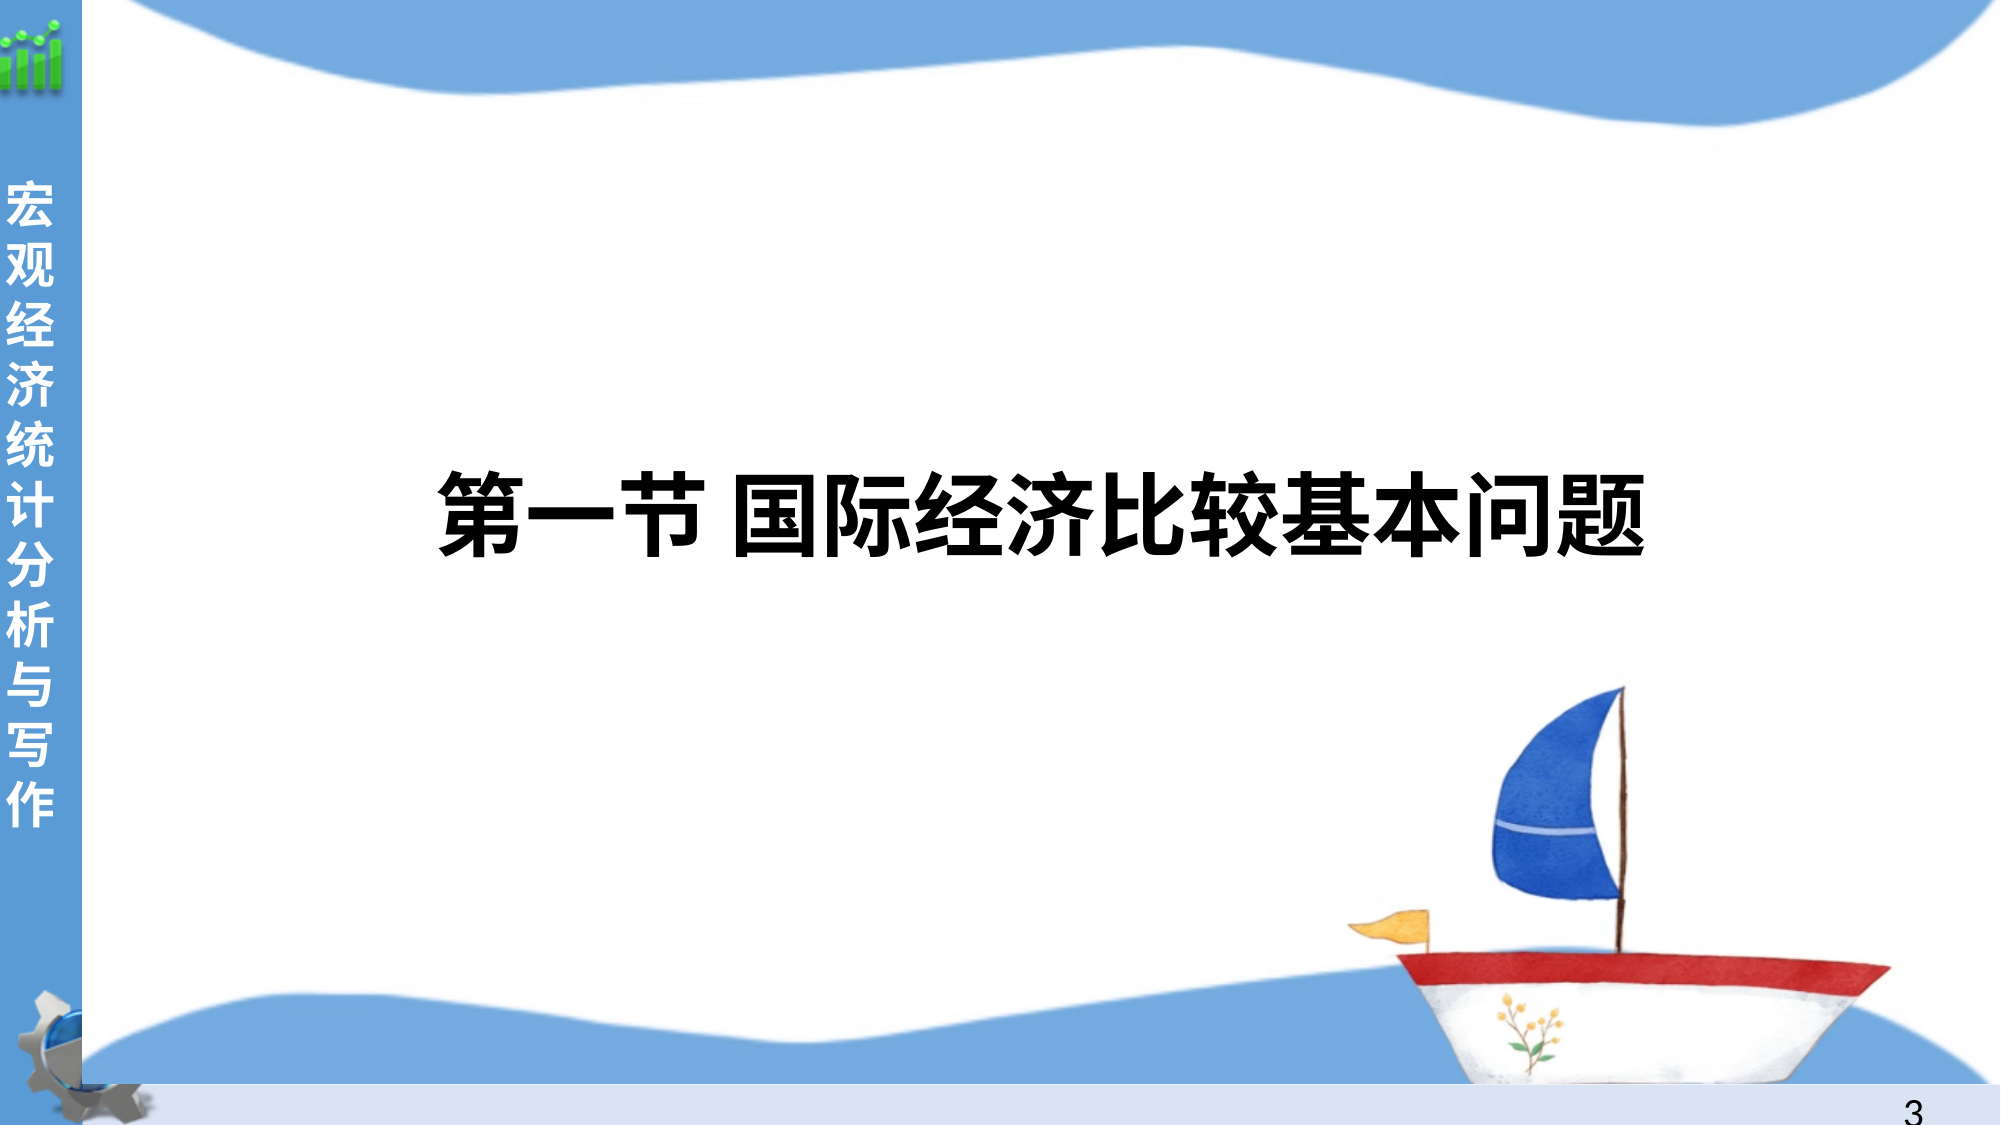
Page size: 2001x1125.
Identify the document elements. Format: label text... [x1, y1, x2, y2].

picture [0, 0, 2001, 1125]
slide_number 2 [1786, 1085, 1940, 1125]
